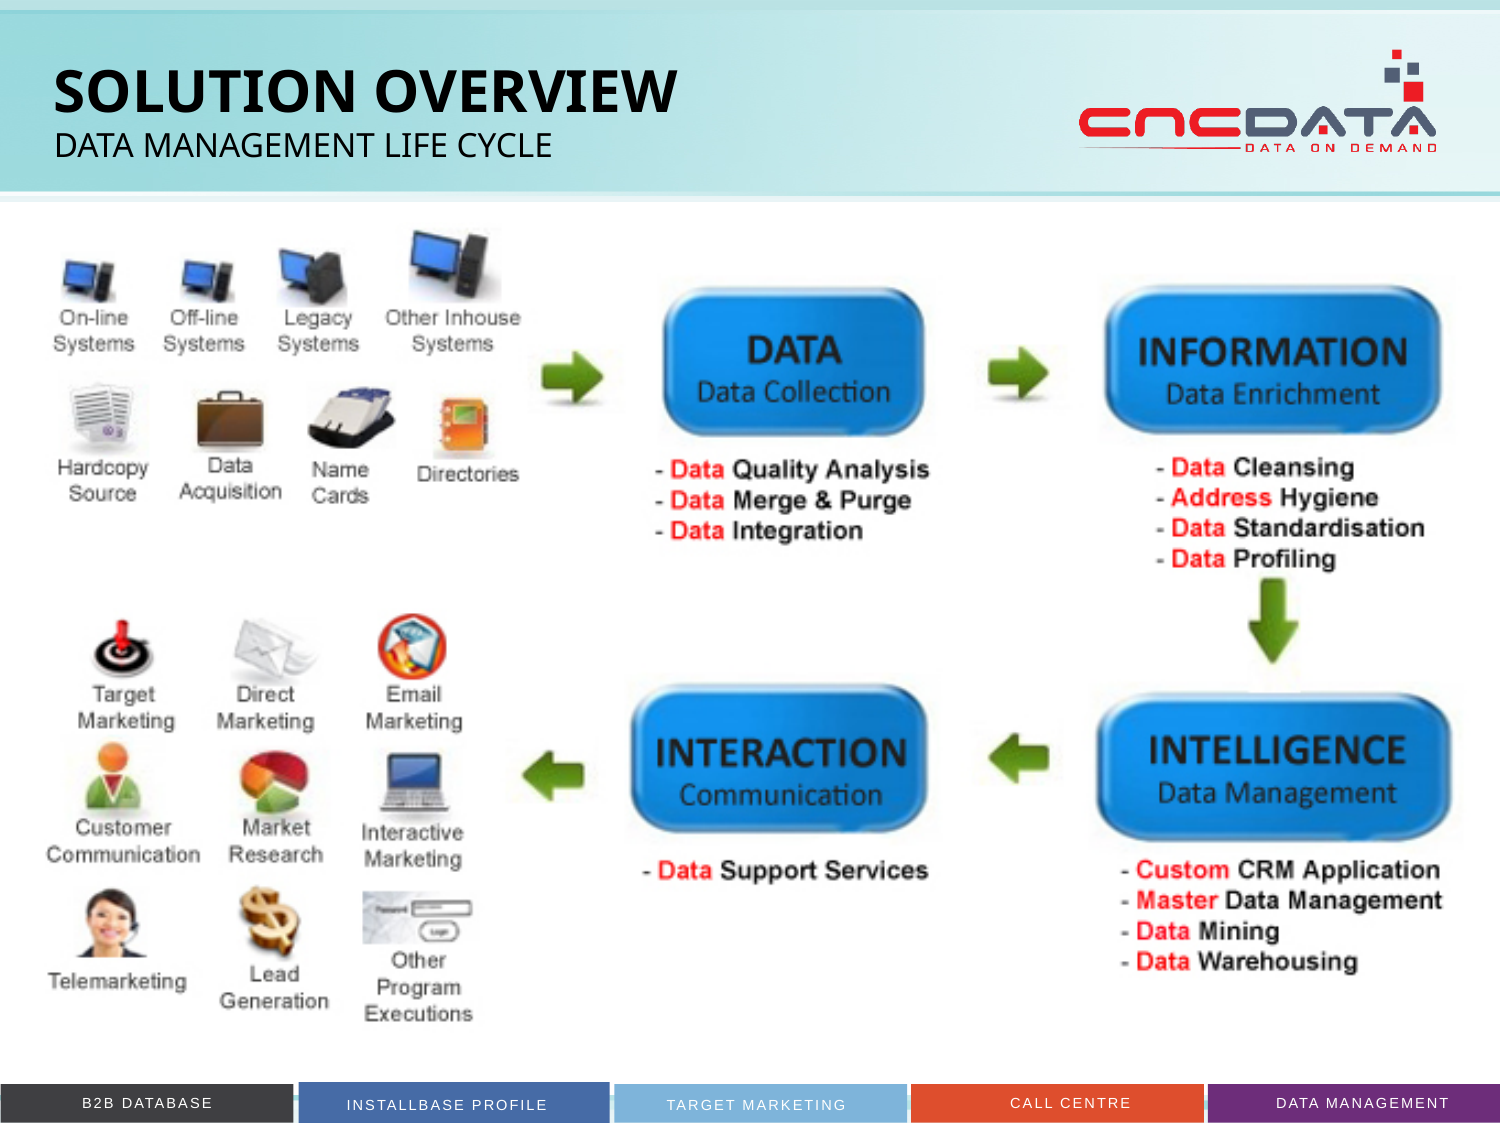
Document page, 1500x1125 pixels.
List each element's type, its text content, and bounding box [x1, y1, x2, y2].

picture [44, 221, 1476, 1035]
title SOLUTION OVERVIEW DATA MANAGEMENT LIFE CYCLE [38, 26, 1161, 192]
picture [0, 0, 1500, 202]
picture [610, 1095, 614, 1123]
picture [294, 1095, 298, 1123]
